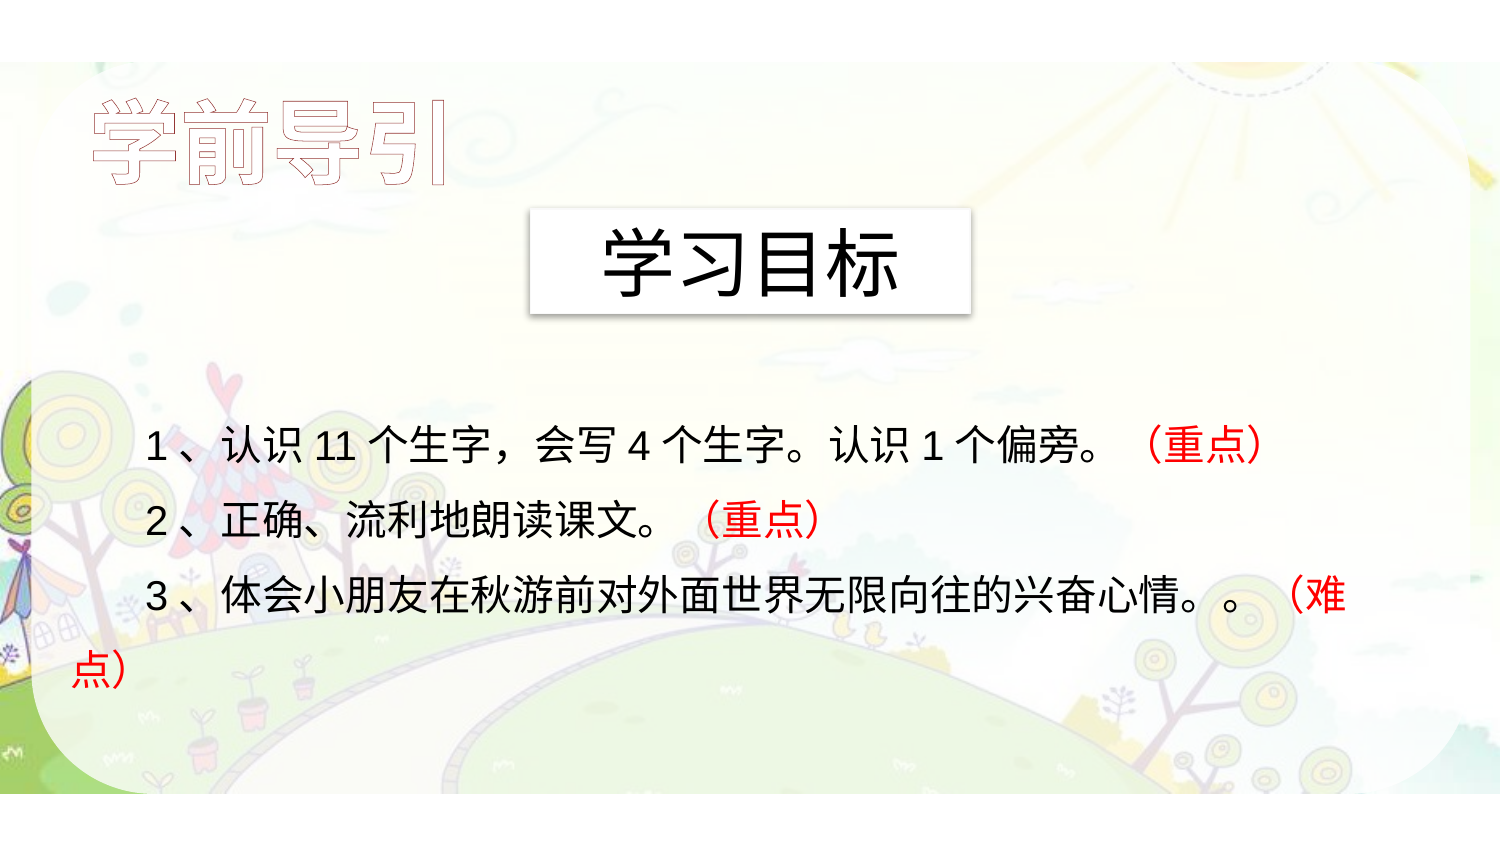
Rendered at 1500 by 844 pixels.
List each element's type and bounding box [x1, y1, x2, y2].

picture [0, 62, 1500, 795]
